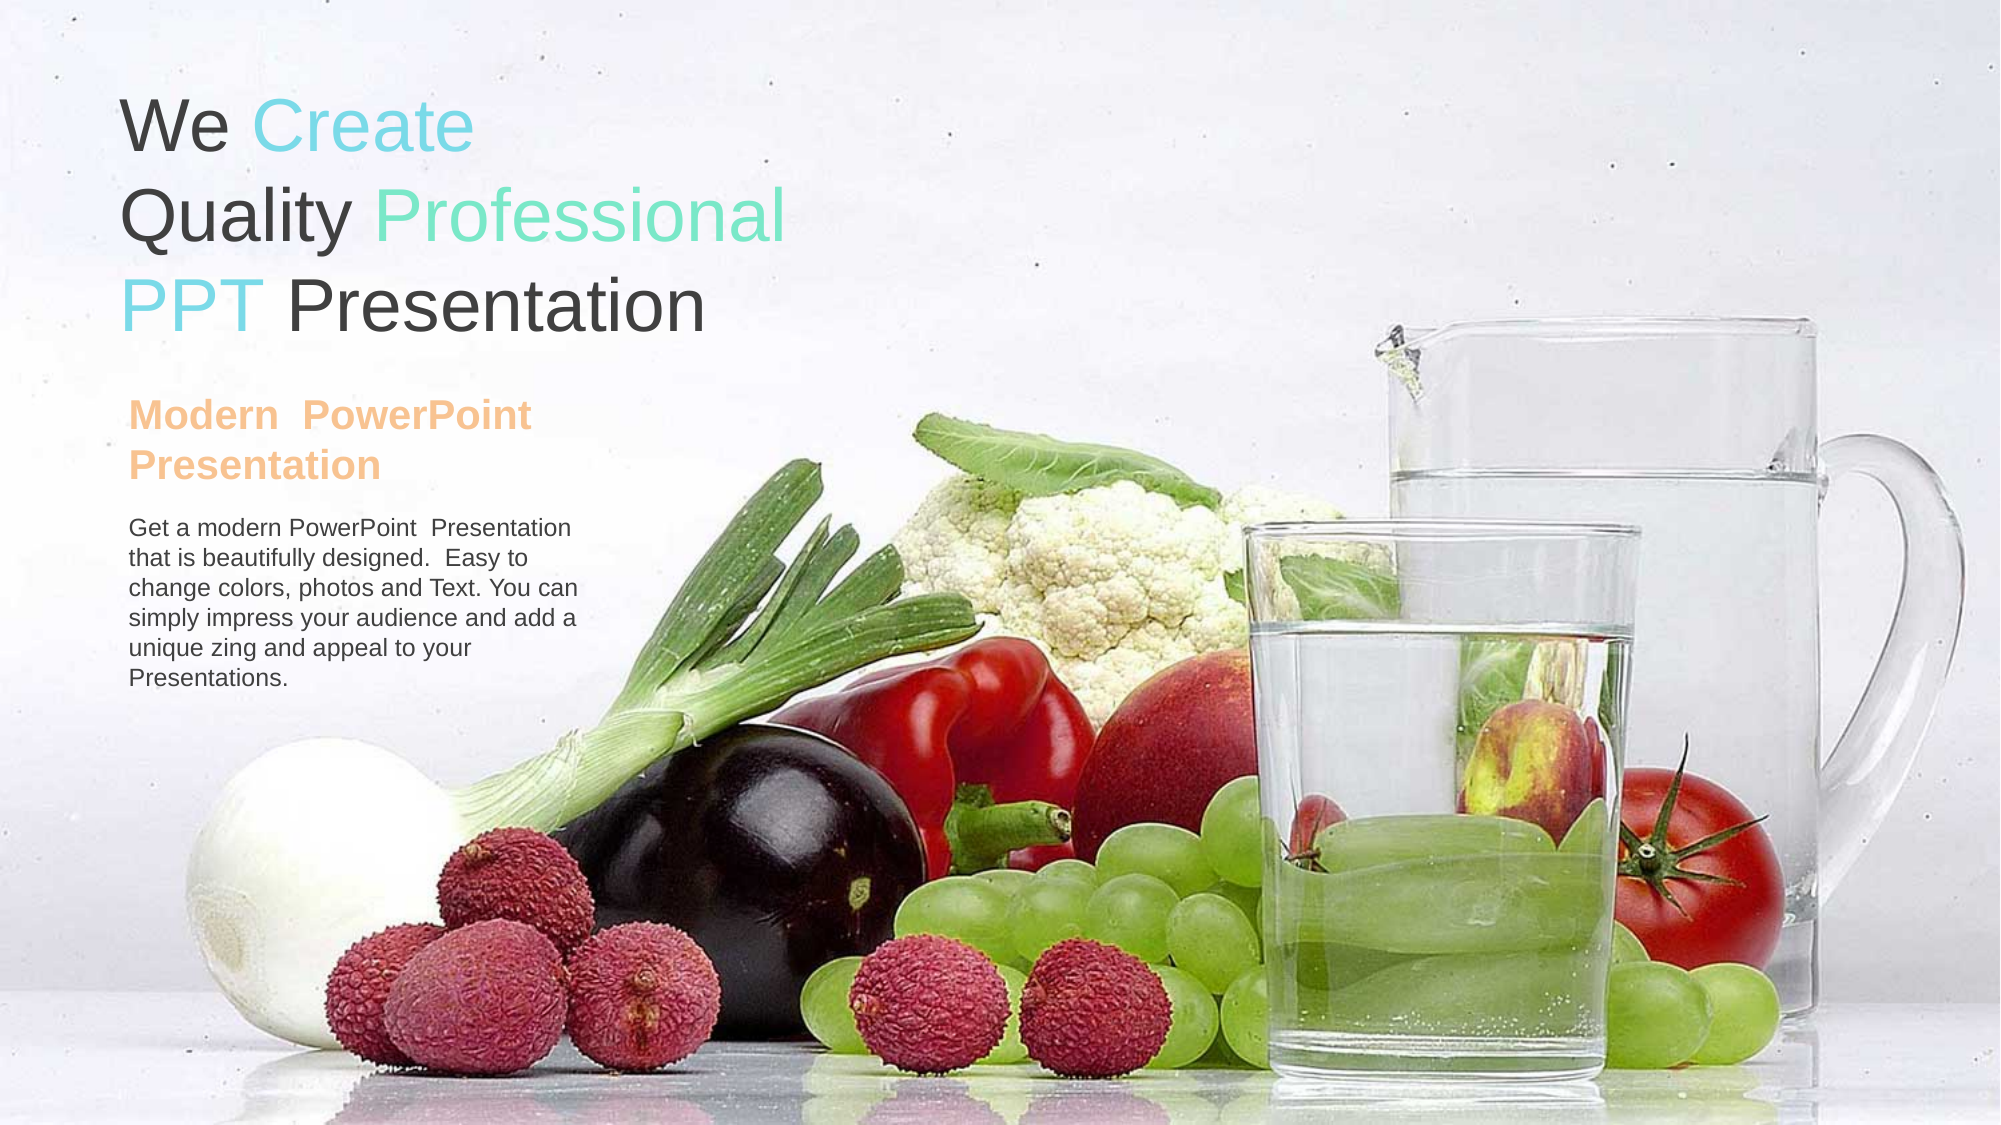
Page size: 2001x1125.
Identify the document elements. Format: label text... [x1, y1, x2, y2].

text_box Modern PowerPoint Presentation [113, 380, 616, 496]
text_box Get a modern PowerPoint Presentation that is beautifully designed. Easy to change colors, photos and Text. You can simply impress your audience and add a unique zing and appeal to your Presentations. [113, 504, 616, 699]
picture [0, 0, 2001, 1125]
text_box We Create Quality Professional PPT Presentation [113, 76, 824, 347]
